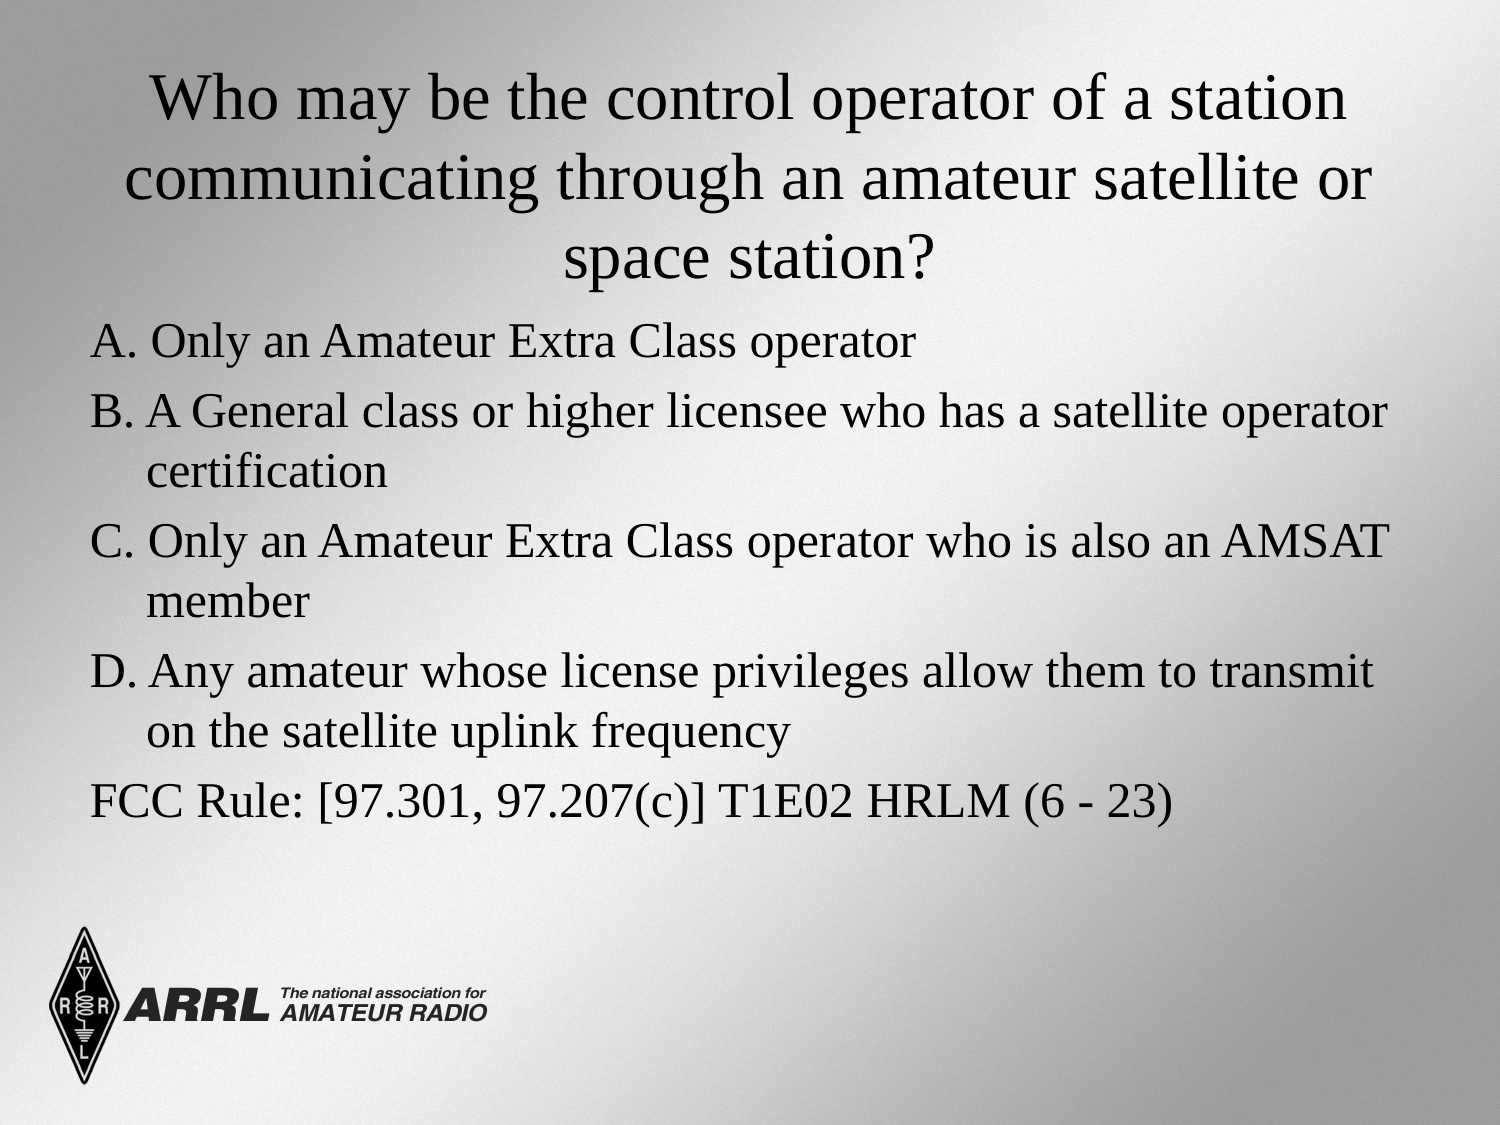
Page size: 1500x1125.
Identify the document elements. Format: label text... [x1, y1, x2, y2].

picture [0, 0, 1500, 1125]
list A. Only an Amateur Extra Class operator B. A General class or higher licensee who has a satellite operator certification C. Only an Amateur Extra Class operator who is also an AMSAT member D. Any amateur whose license privileges allow them to transmit on the satellite uplink frequency FCC Rule: [97.301, 97.207(c)] T1E02 HRLM (6 - 23) [75, 299, 1425, 1005]
title Who may be the control operator of a station communicating through an amateur satellite or space station? [75, 45, 1425, 233]
